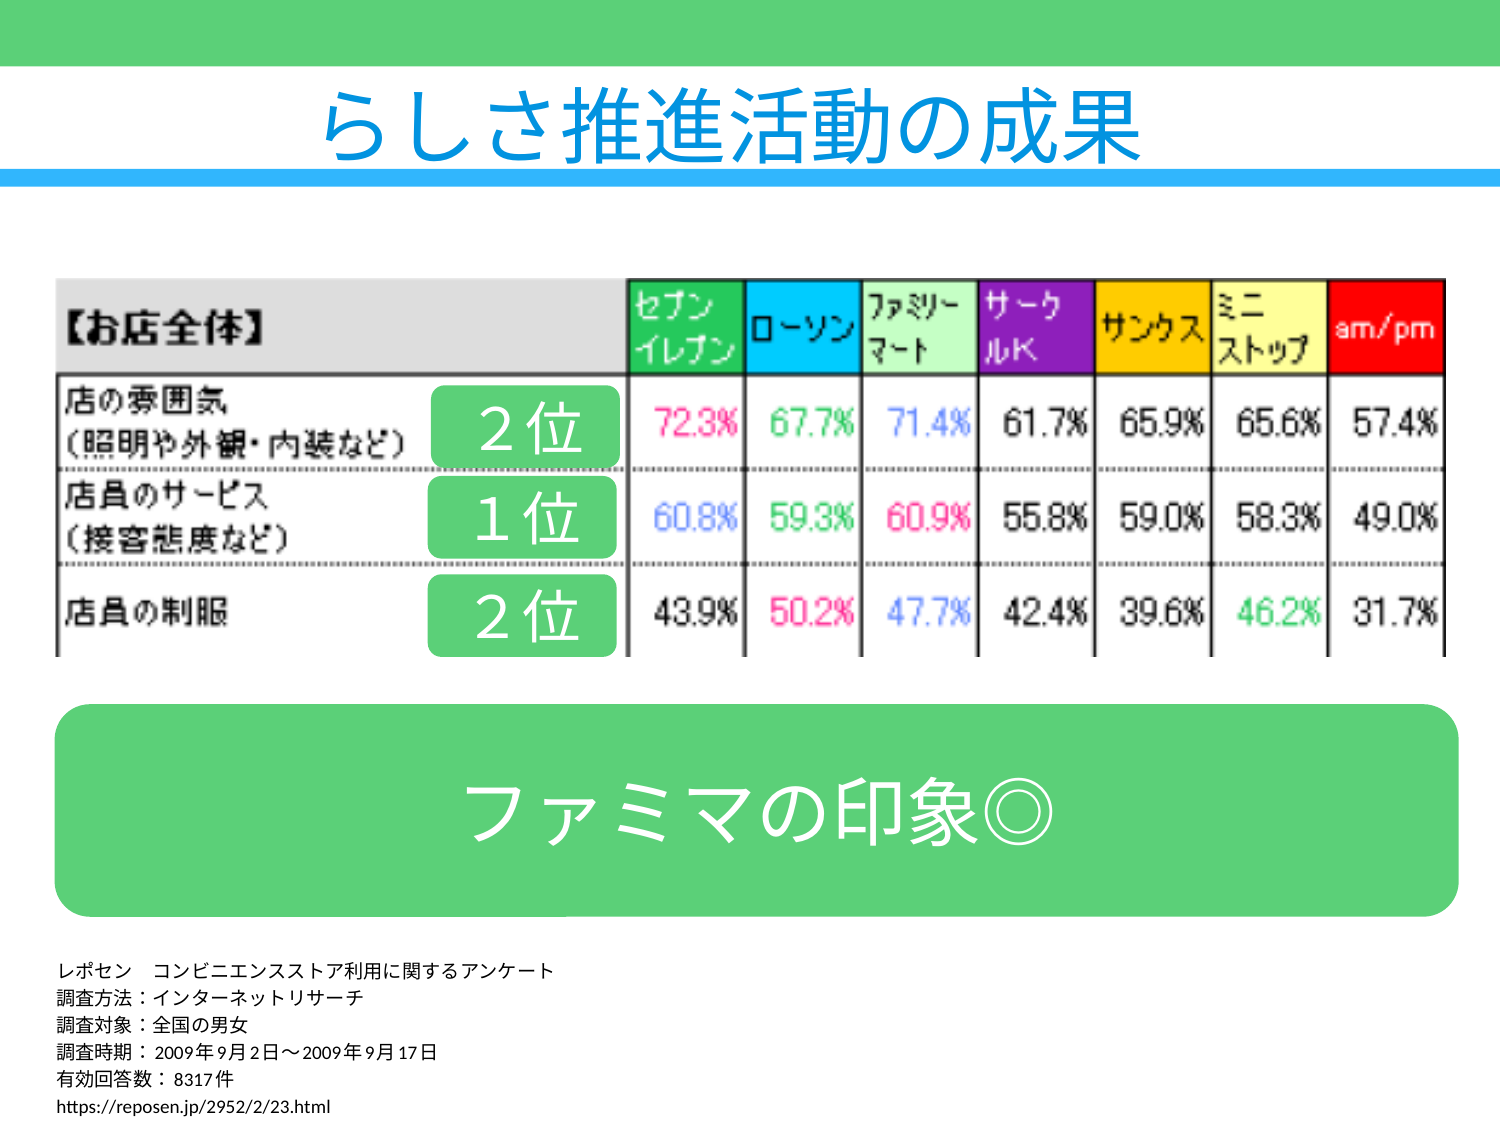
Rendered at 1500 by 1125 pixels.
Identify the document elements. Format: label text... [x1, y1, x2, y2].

text_box [0, 0, 1500, 68]
list レポセン コンビニエンスストア利用に関するアンケート 調査方法：インターネットリサーチ 調査対象：全国の男女 調査時期：2009年9月2日～2009年9月17日 有効回答数：8317件 https://reposen.jp/2952/2/23.html [41, 952, 1412, 1125]
text_box [0, 167, 1500, 189]
picture [54, 278, 1446, 658]
text_box ファミマの印象◎ [52, 702, 1461, 919]
title らしさ推進活動の成果 [64, 70, 1390, 167]
